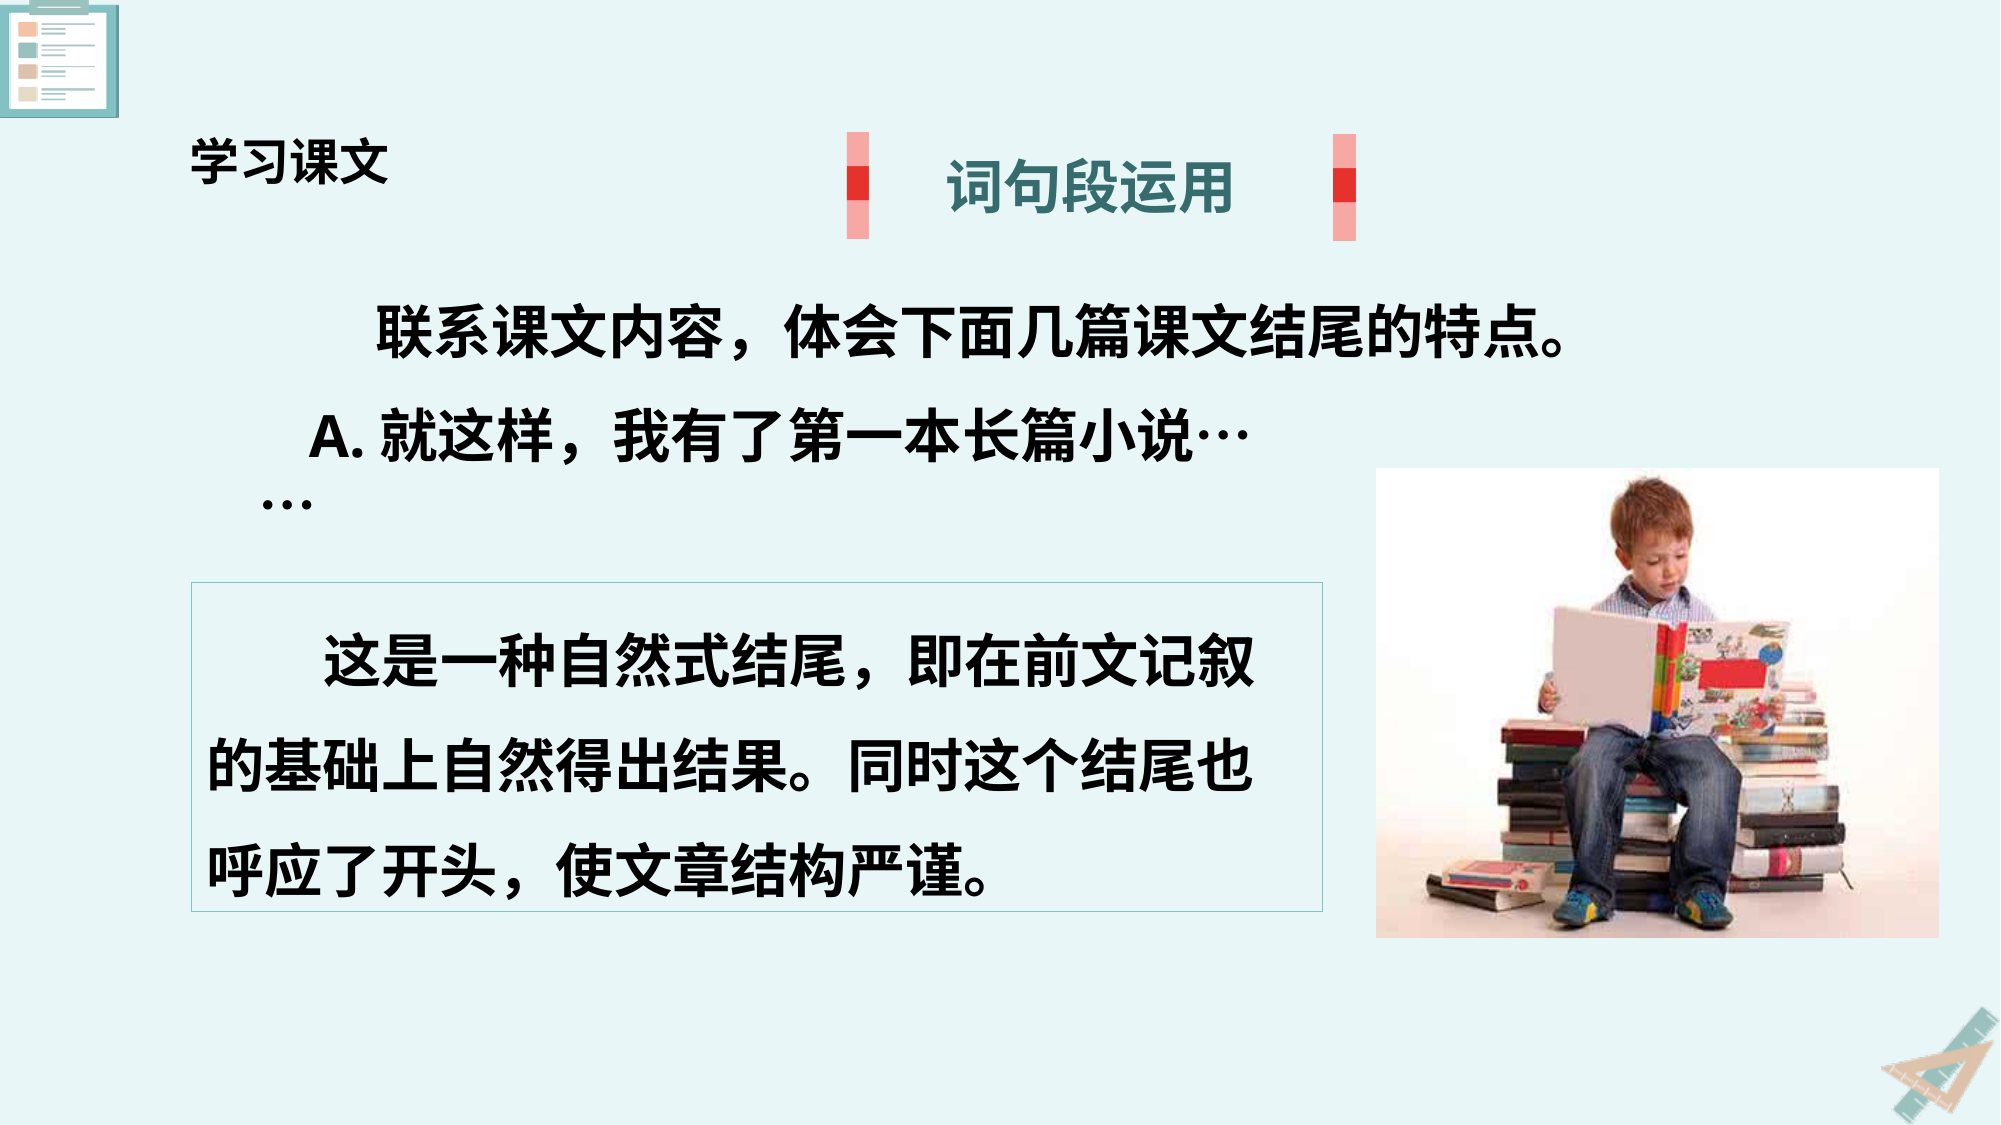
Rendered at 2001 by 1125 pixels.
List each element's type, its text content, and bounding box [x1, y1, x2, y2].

picture [1881, 1006, 2000, 1125]
text_box 这是一种自然式结尾，即在前文记叙的基础上自然得出结果。同时这个结尾也呼应了开头，使文章结构严谨。 [191, 582, 1323, 912]
picture [0, 0, 119, 119]
text_box A.就这样，我有了第一本长篇小说…… [244, 426, 1277, 512]
picture [1333, 128, 1374, 241]
text_box 联系课文内容，体会下面几篇课文结尾的特点。 [360, 287, 1614, 373]
text_box 学习课文 [174, 123, 405, 199]
picture [846, 127, 888, 239]
picture [1376, 468, 1939, 938]
text_box 词句段运用 [930, 143, 1252, 228]
